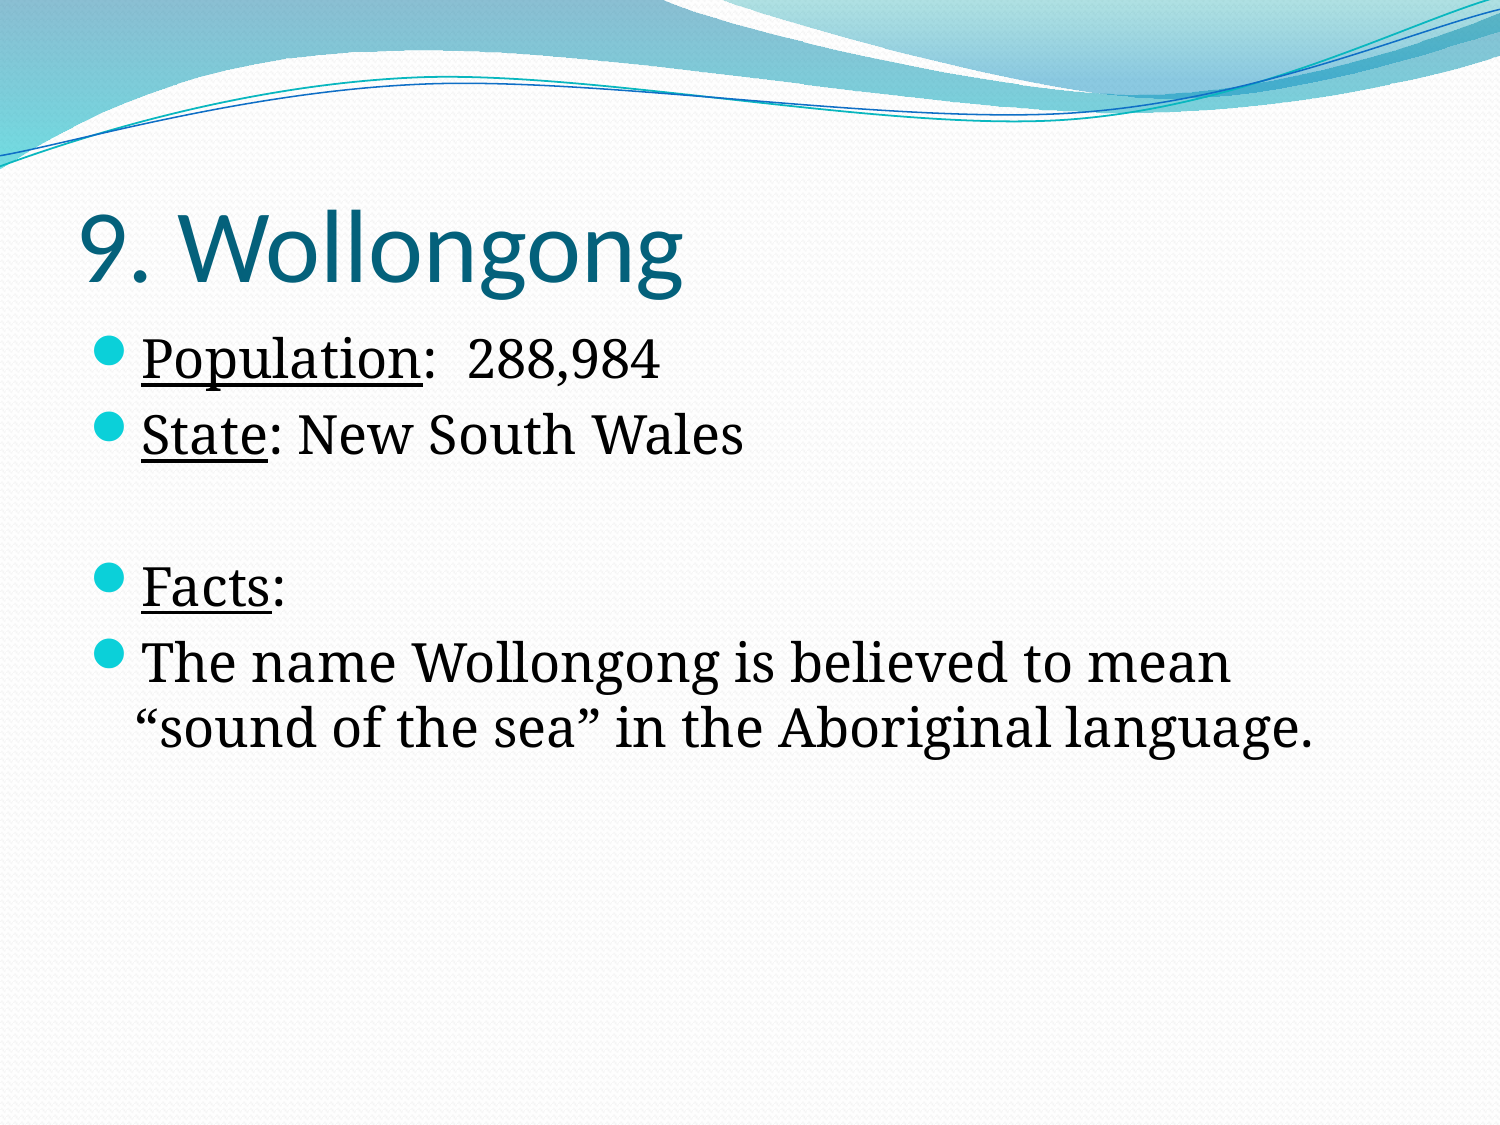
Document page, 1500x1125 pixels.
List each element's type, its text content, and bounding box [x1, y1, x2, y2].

title 9. Wollongong [75, 115, 1425, 303]
list Population: 288,984 State: New South Wales Facts: The name Wollongong is believed to mean “sound of the sea” in the Aboriginal language. [75, 317, 1425, 1038]
